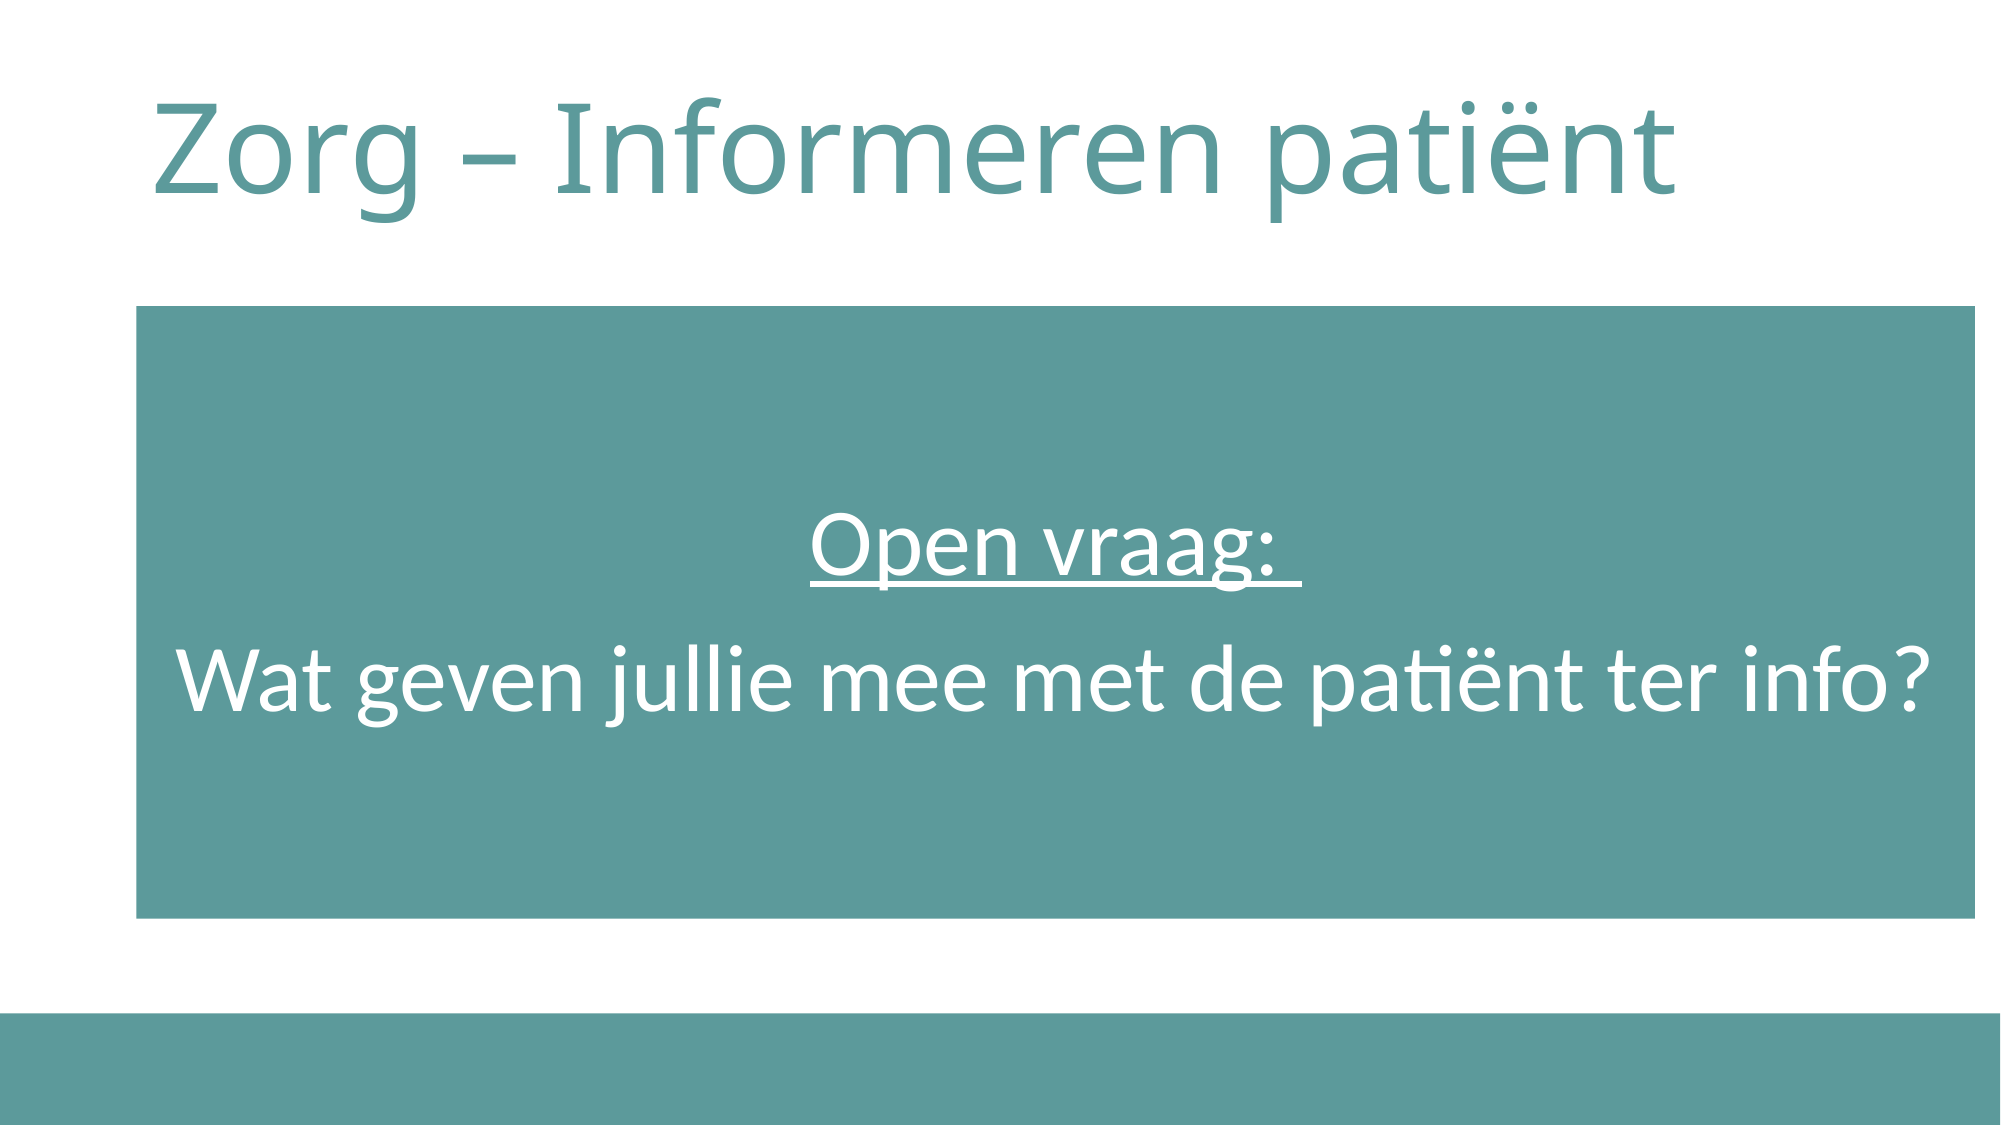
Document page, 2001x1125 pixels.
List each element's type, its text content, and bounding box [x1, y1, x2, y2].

title Zorg – Informeren patiënt [136, 22, 1862, 229]
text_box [136, 306, 1976, 919]
